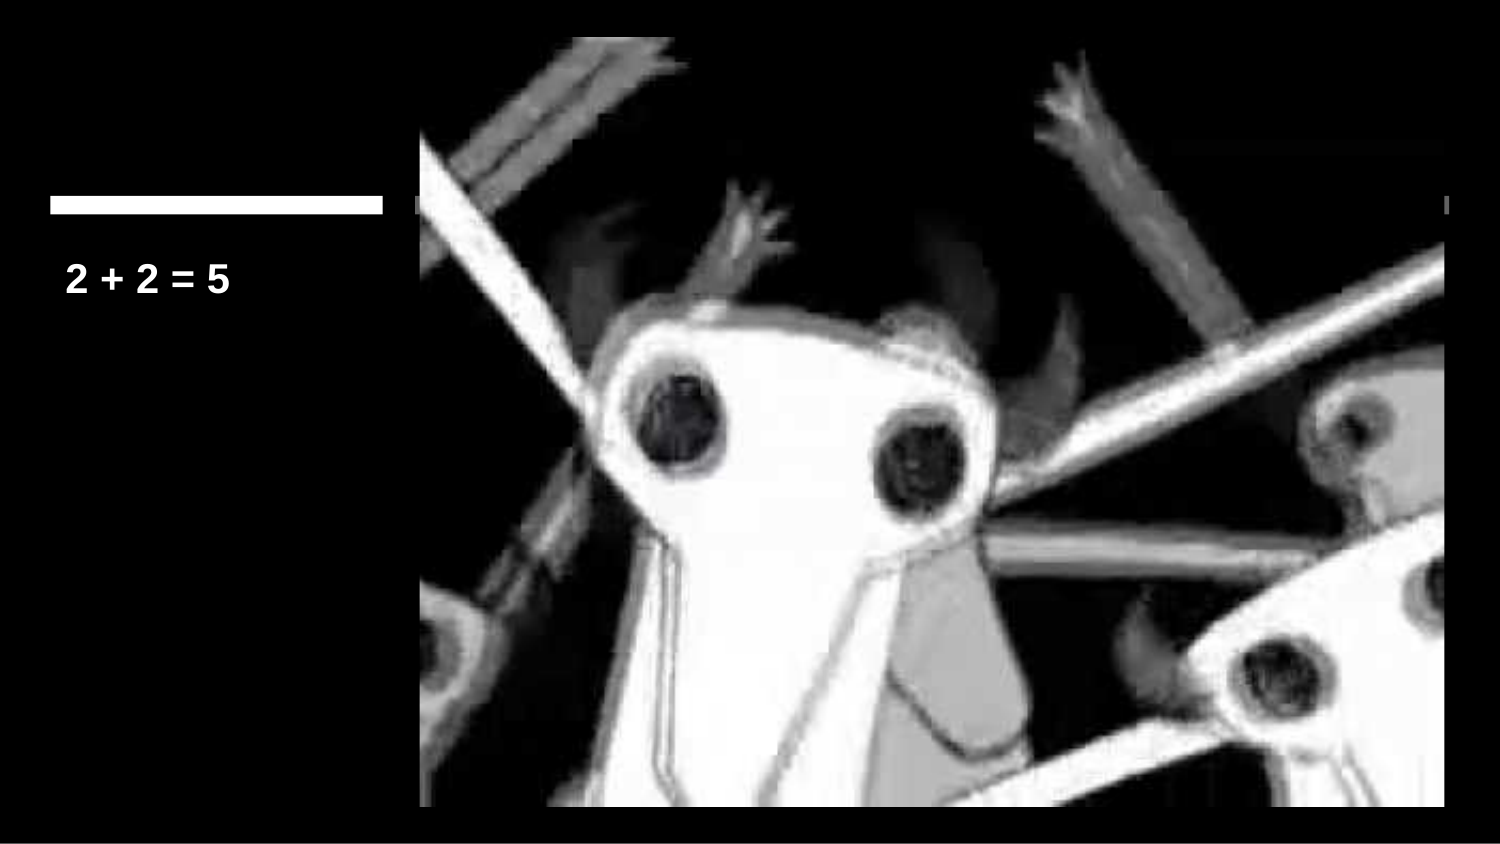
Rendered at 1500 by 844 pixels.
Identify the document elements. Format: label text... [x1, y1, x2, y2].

title 2 + 2 = 5 [50, 236, 383, 726]
text_box [419, 37, 1445, 807]
